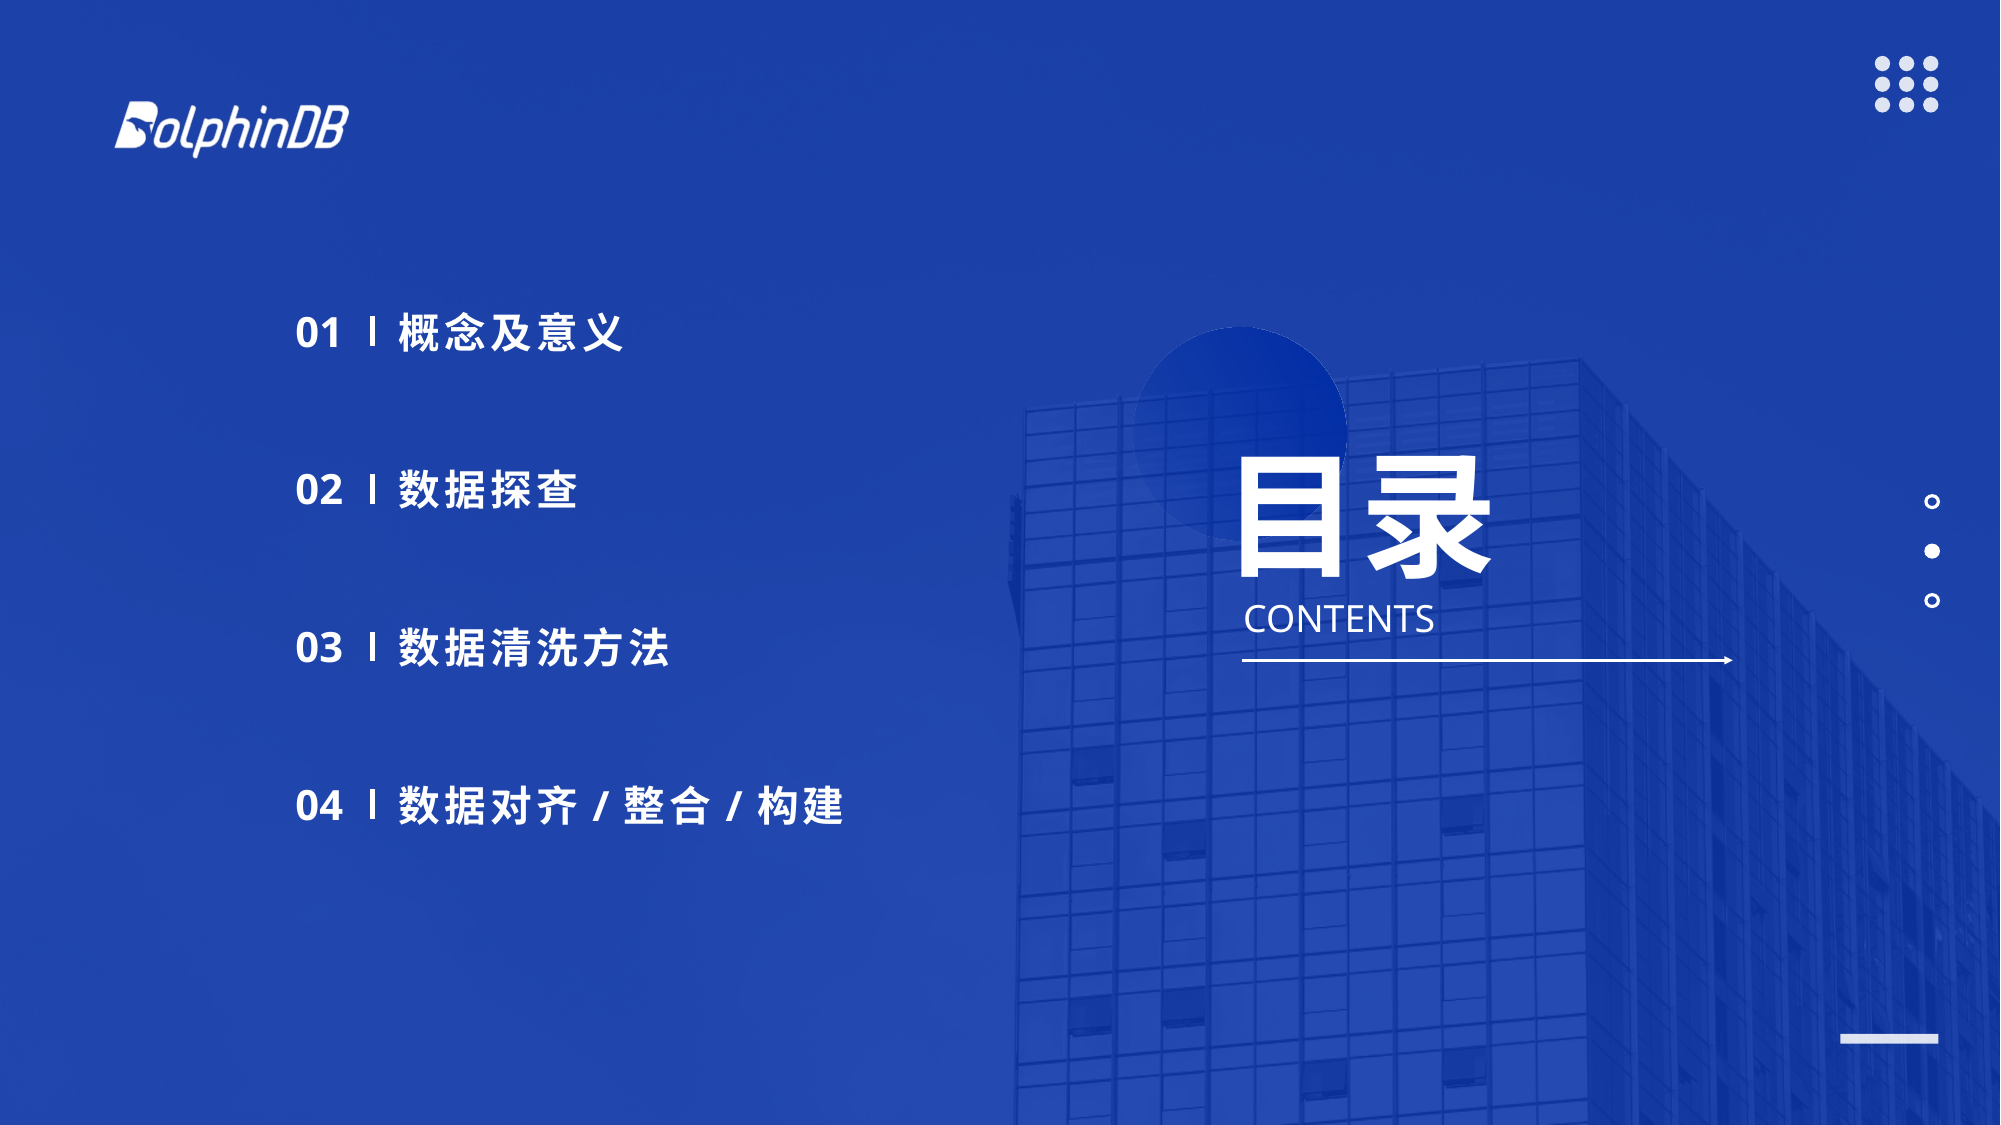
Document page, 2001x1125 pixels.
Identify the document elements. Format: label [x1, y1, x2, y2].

text_box [1925, 495, 1939, 607]
text_box [280, 455, 989, 523]
text_box [280, 771, 882, 838]
text_box [1874, 55, 1939, 113]
picture [0, 0, 2000, 1125]
text_box [280, 297, 793, 365]
text_box [280, 613, 888, 680]
